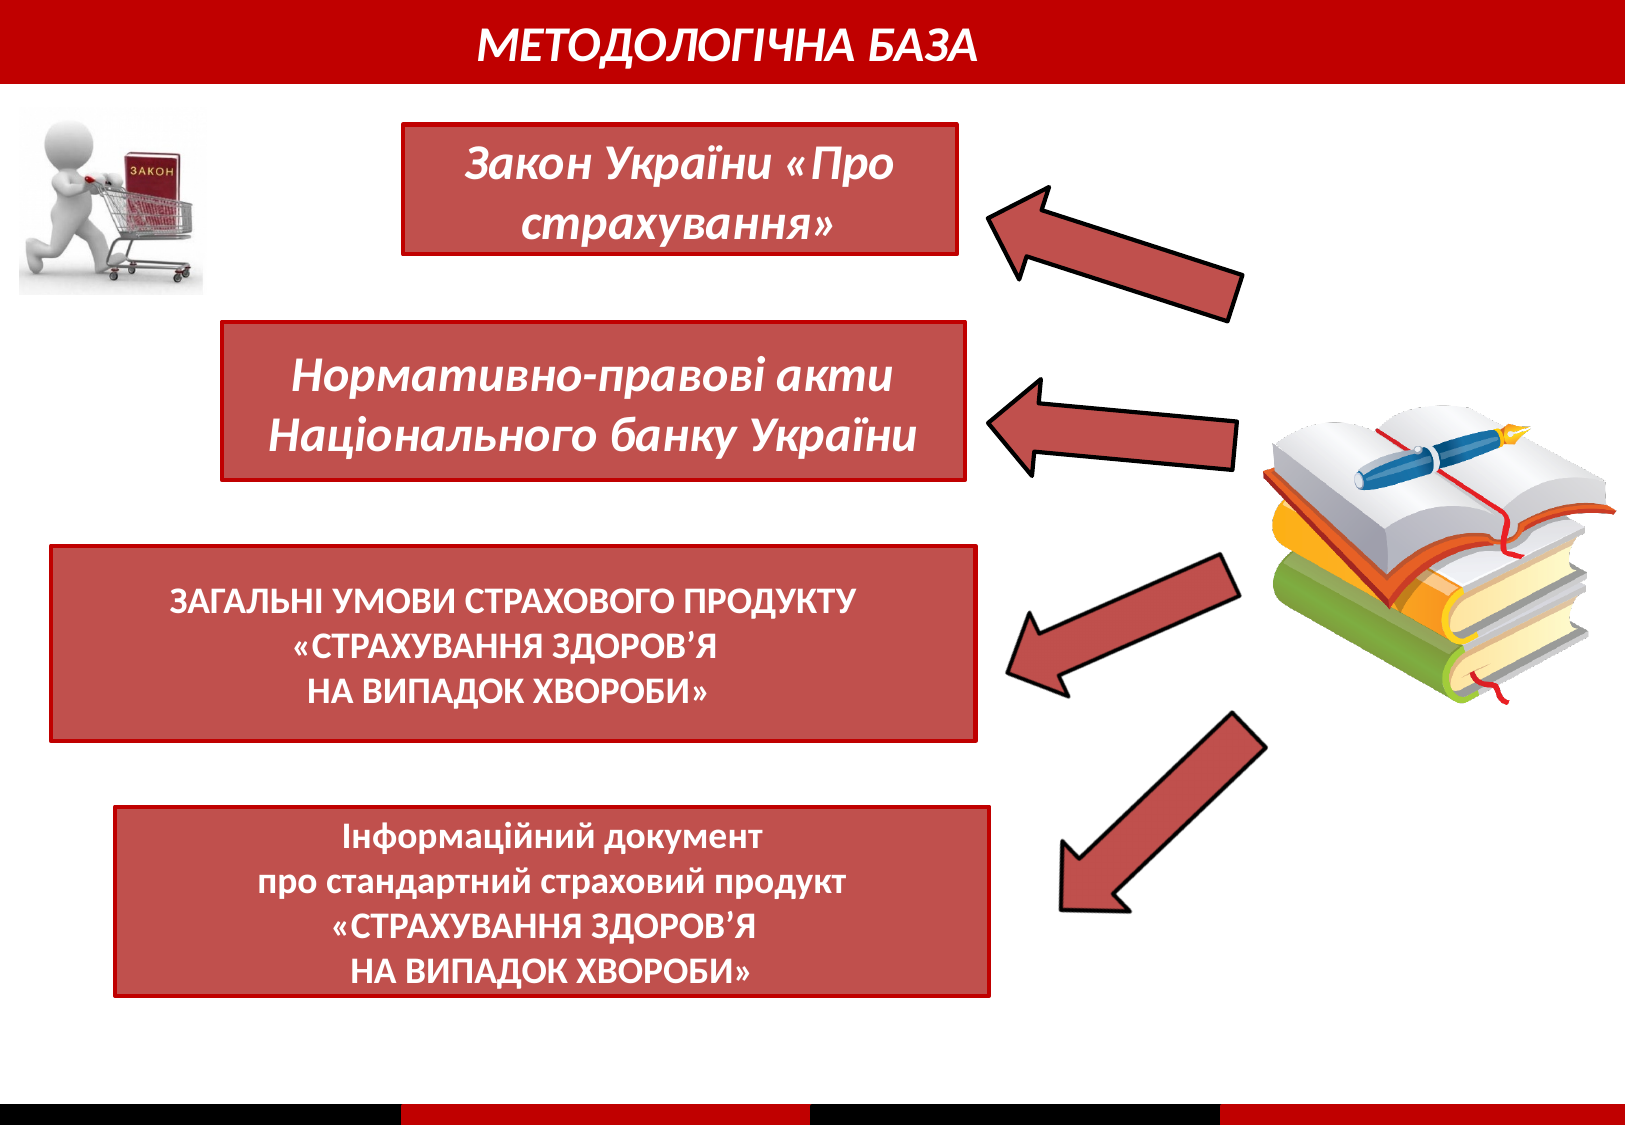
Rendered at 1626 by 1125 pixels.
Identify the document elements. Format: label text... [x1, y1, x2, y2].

text_box МЕТОДОЛОГІЧНА БАЗА [0, 0, 1625, 84]
picture [991, 362, 1620, 956]
text_box ЗАГАЛЬНІ УМОВИ СТРАХОВОГО ПРОДУКТУ «СТРАХУВАННЯ ЗДОРОВ’Я НА ВИПАДОК ХВОРОБИ» [49, 544, 978, 743]
text_box [985, 185, 1245, 324]
picture [19, 107, 207, 295]
text_box Закон України «Про страхування» [401, 122, 959, 256]
text_box Нормативно-правові акти Національного банку України [220, 320, 967, 482]
text_box [401, 1104, 810, 1125]
text_box Інформаційний документ про стандартний страховий продукт «СТРАХУВАННЯ ЗДОРОВ’Я НА ВИПАДОК ХВОРОБИ» [113, 805, 991, 998]
text_box [0, 1104, 401, 1125]
text_box [810, 1104, 1220, 1125]
text_box [985, 377, 1239, 478]
text_box [1220, 1104, 1625, 1125]
